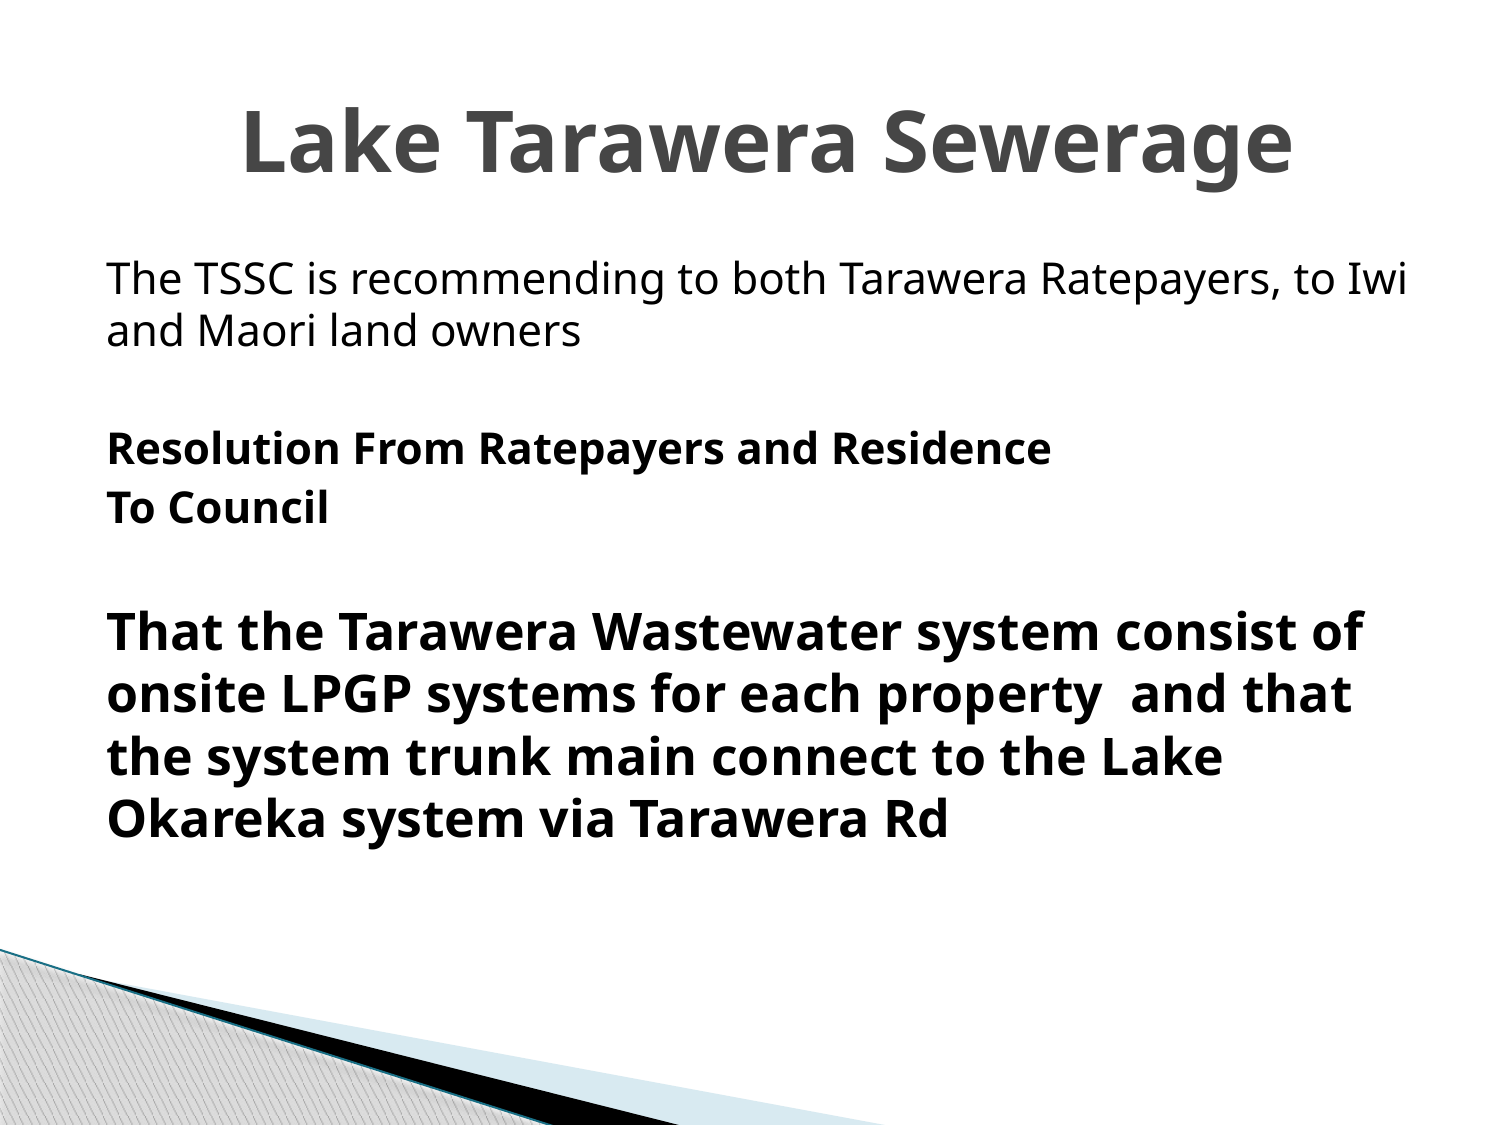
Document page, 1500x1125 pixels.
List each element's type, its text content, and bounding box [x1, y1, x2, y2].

title Lake Tarawera Sewerage [75, 45, 1425, 233]
list The TSSC is recommending to both Tarawera Ratepayers, to Iwi and Maori land owners Resolution From Ratepayers and Residence To Council That the Tarawera Wastewater system consist of onsite LPGP systems for each property and that the system trunk main connect to the Lake Okareka system via Tarawera Rd [75, 243, 1425, 986]
